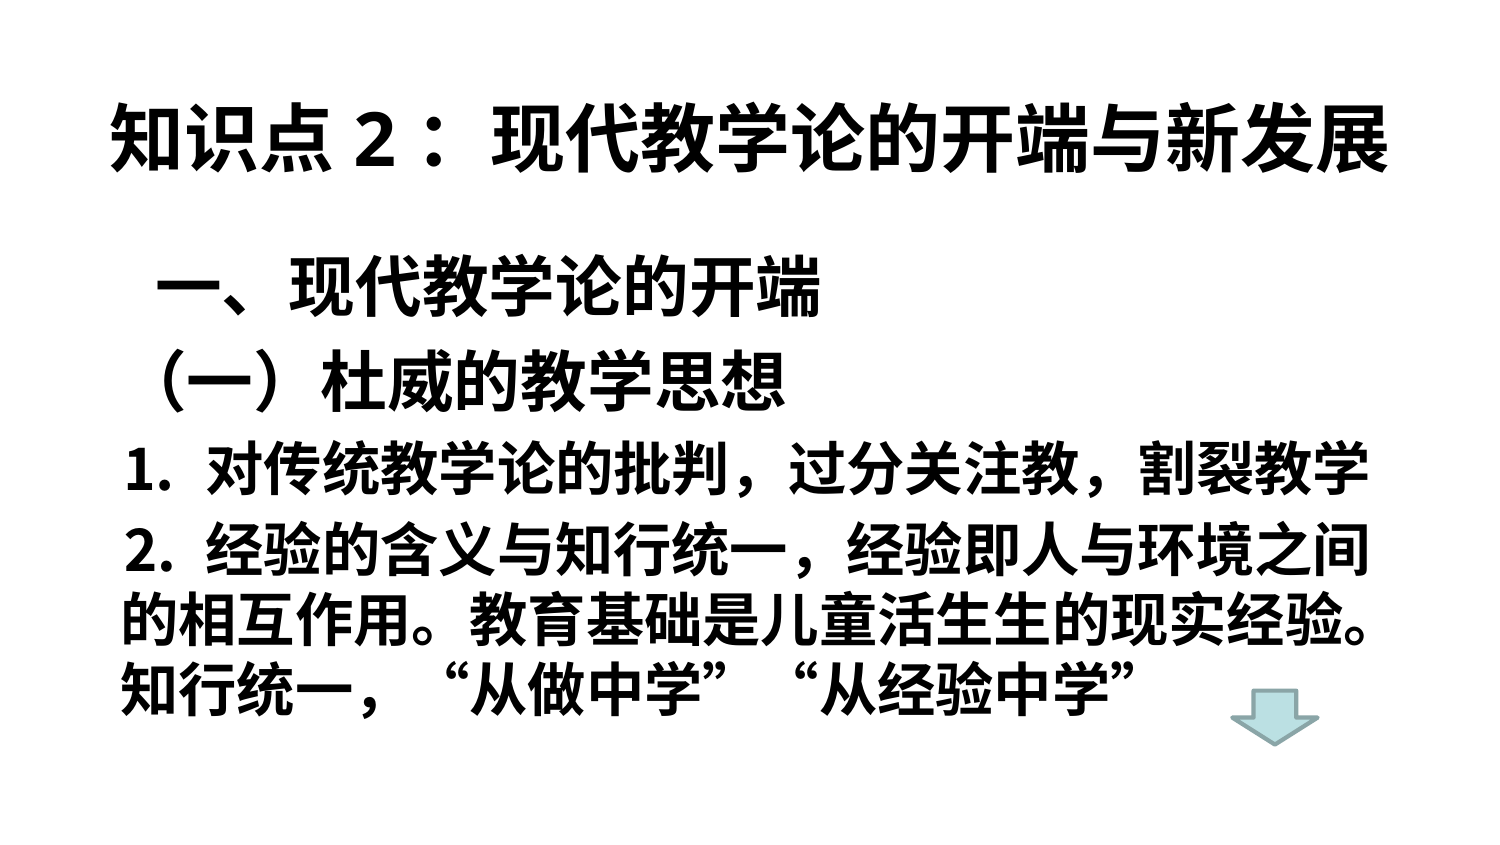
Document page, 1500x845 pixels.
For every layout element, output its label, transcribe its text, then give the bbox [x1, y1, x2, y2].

list 一、现代教学论的开端 （一）杜威的教学思想 ⒈ 对传统教学论的批判，过分关注教，割裂教学 ⒉ 经验的含义与知行统一，经验即人与环境之间的相互作用。教育基础是儿童活生生的现实经验。知行统一，“从做中学”“从经验中学” [104, 229, 1399, 723]
text_box [1230, 688, 1320, 747]
title 知识点2：现代教学论的开端与新发展 [74, 66, 1426, 208]
